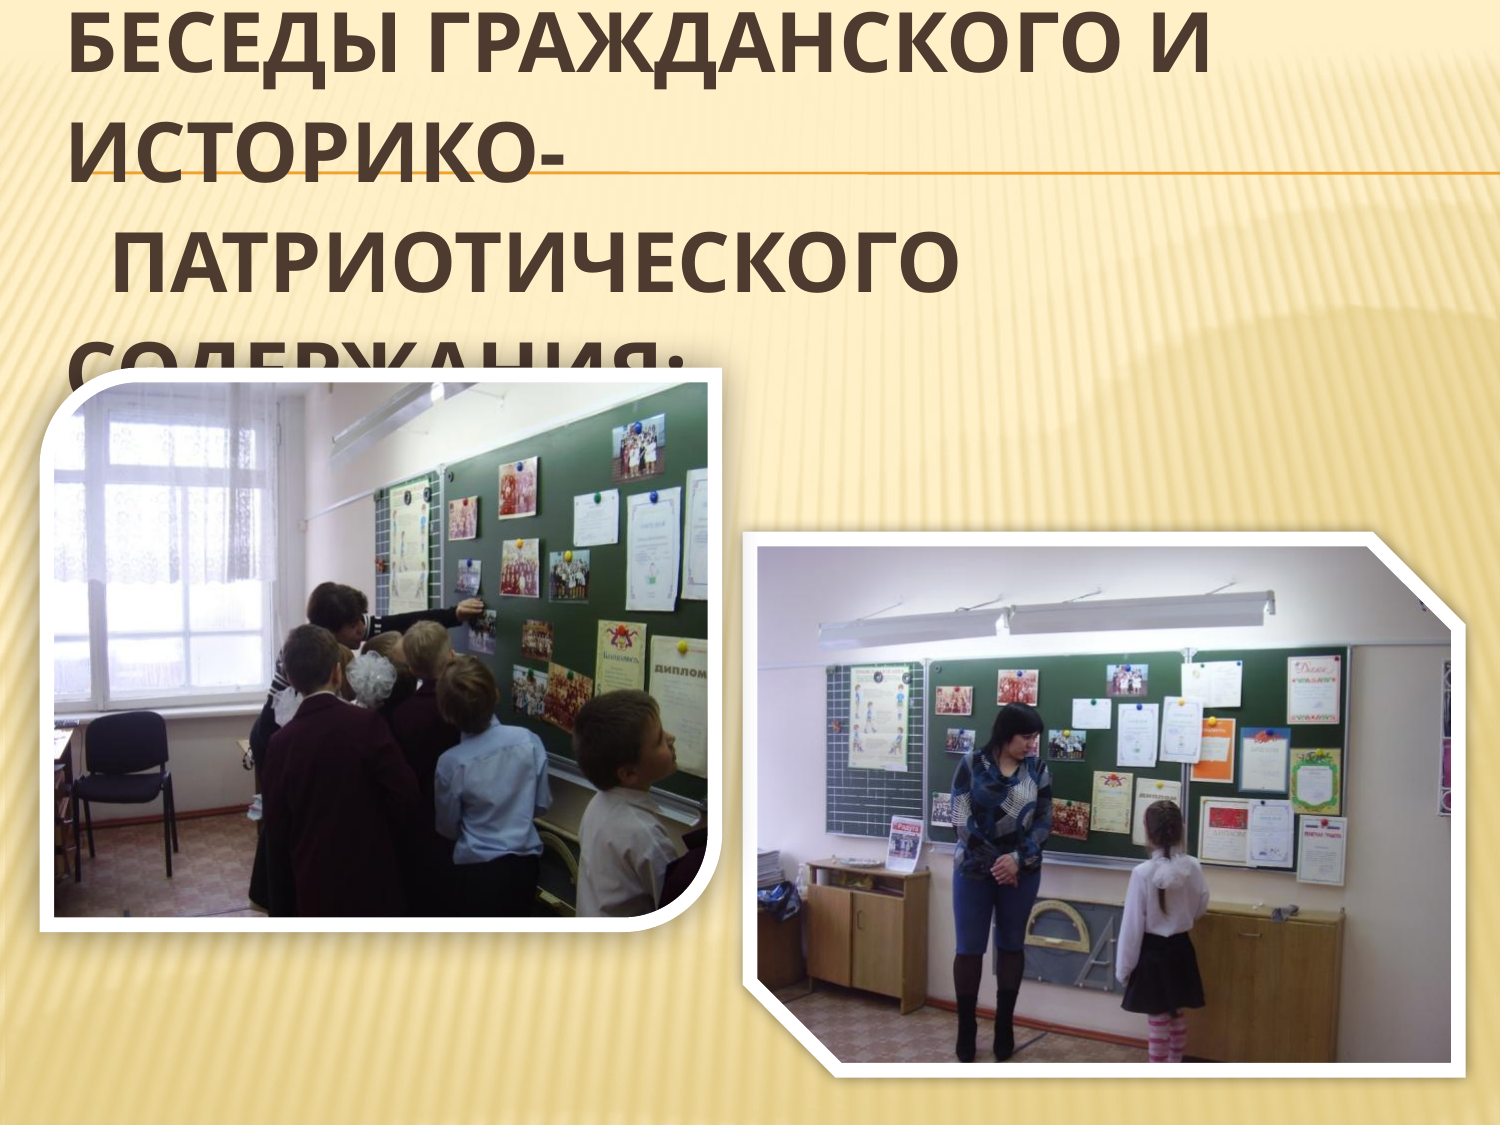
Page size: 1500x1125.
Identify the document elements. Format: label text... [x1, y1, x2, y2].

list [46, 374, 716, 926]
picture [749, 538, 1459, 1071]
title Беседы гражданского и историко- патриотического содержания; [50, 75, 1475, 213]
